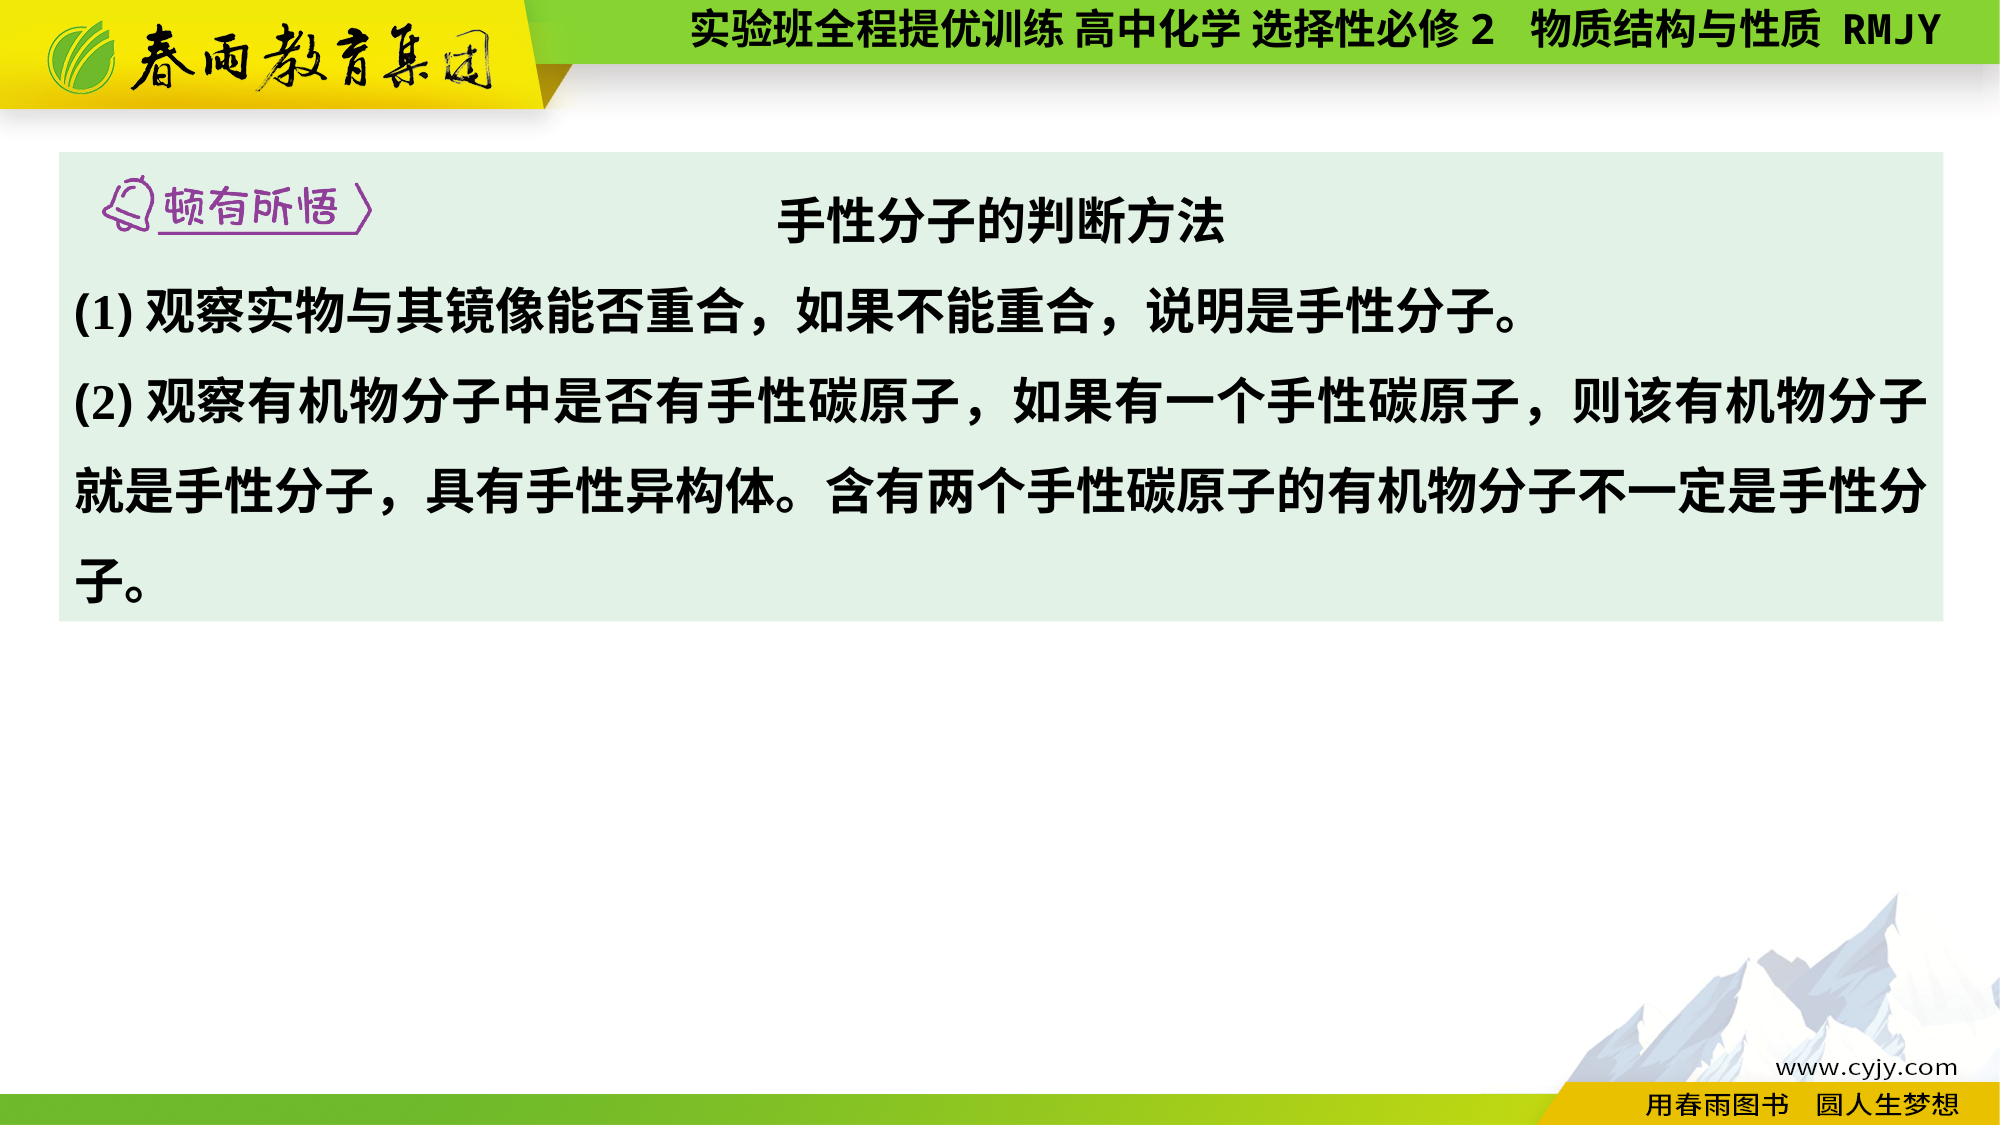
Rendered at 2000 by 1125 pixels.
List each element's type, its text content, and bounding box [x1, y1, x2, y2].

picture [0, 0, 2000, 1125]
list 手性分子的判断方法 (1)观察实物与其镜像能否重合，如果不能重合，说明是手性分子。 (2)观察有机物分子中是否有手性碳原子，如果有一个手性碳原子，则该有机物分子就是手性分子，具有手性异构体。含有两个手性碳原子的有机物分子不一定是手性分子。 [59, 152, 1944, 622]
